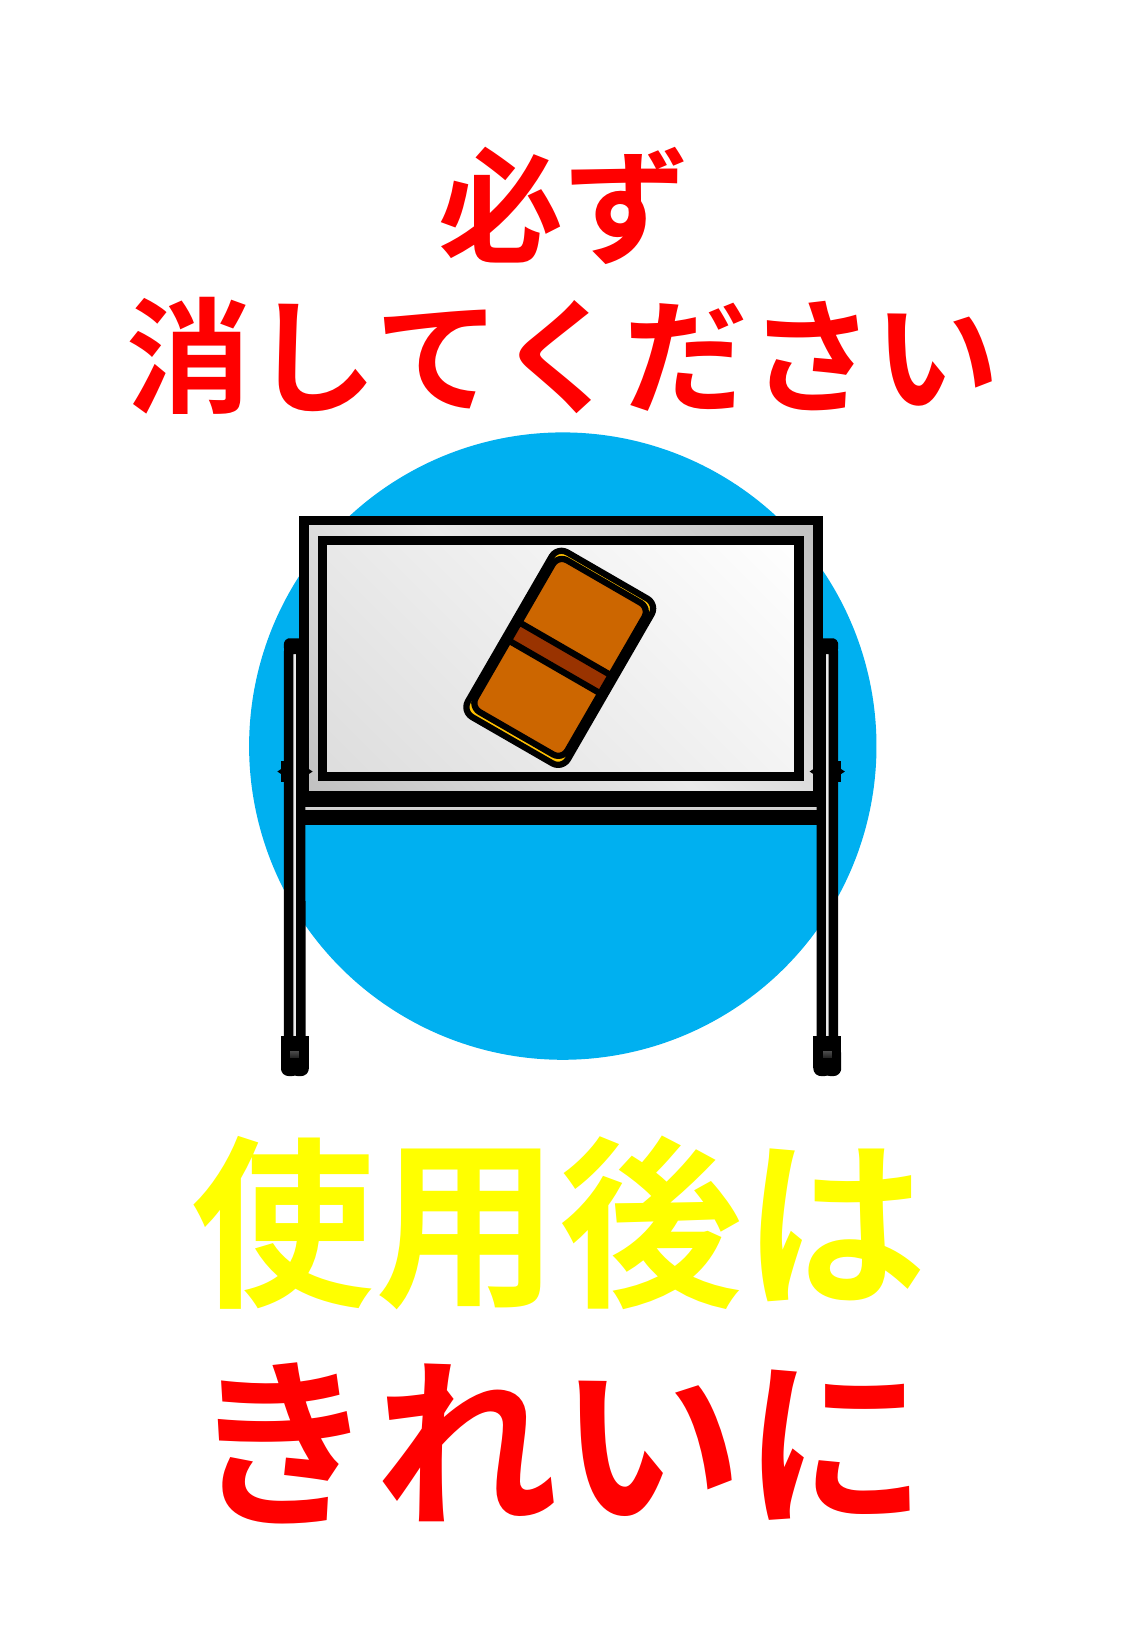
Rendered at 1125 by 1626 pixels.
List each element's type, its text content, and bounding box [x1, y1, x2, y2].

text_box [501, 562, 618, 754]
text_box 必ず 消してください [23, 121, 1104, 437]
text_box 使用後は きれいに [37, 1101, 1082, 1557]
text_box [248, 432, 877, 1072]
